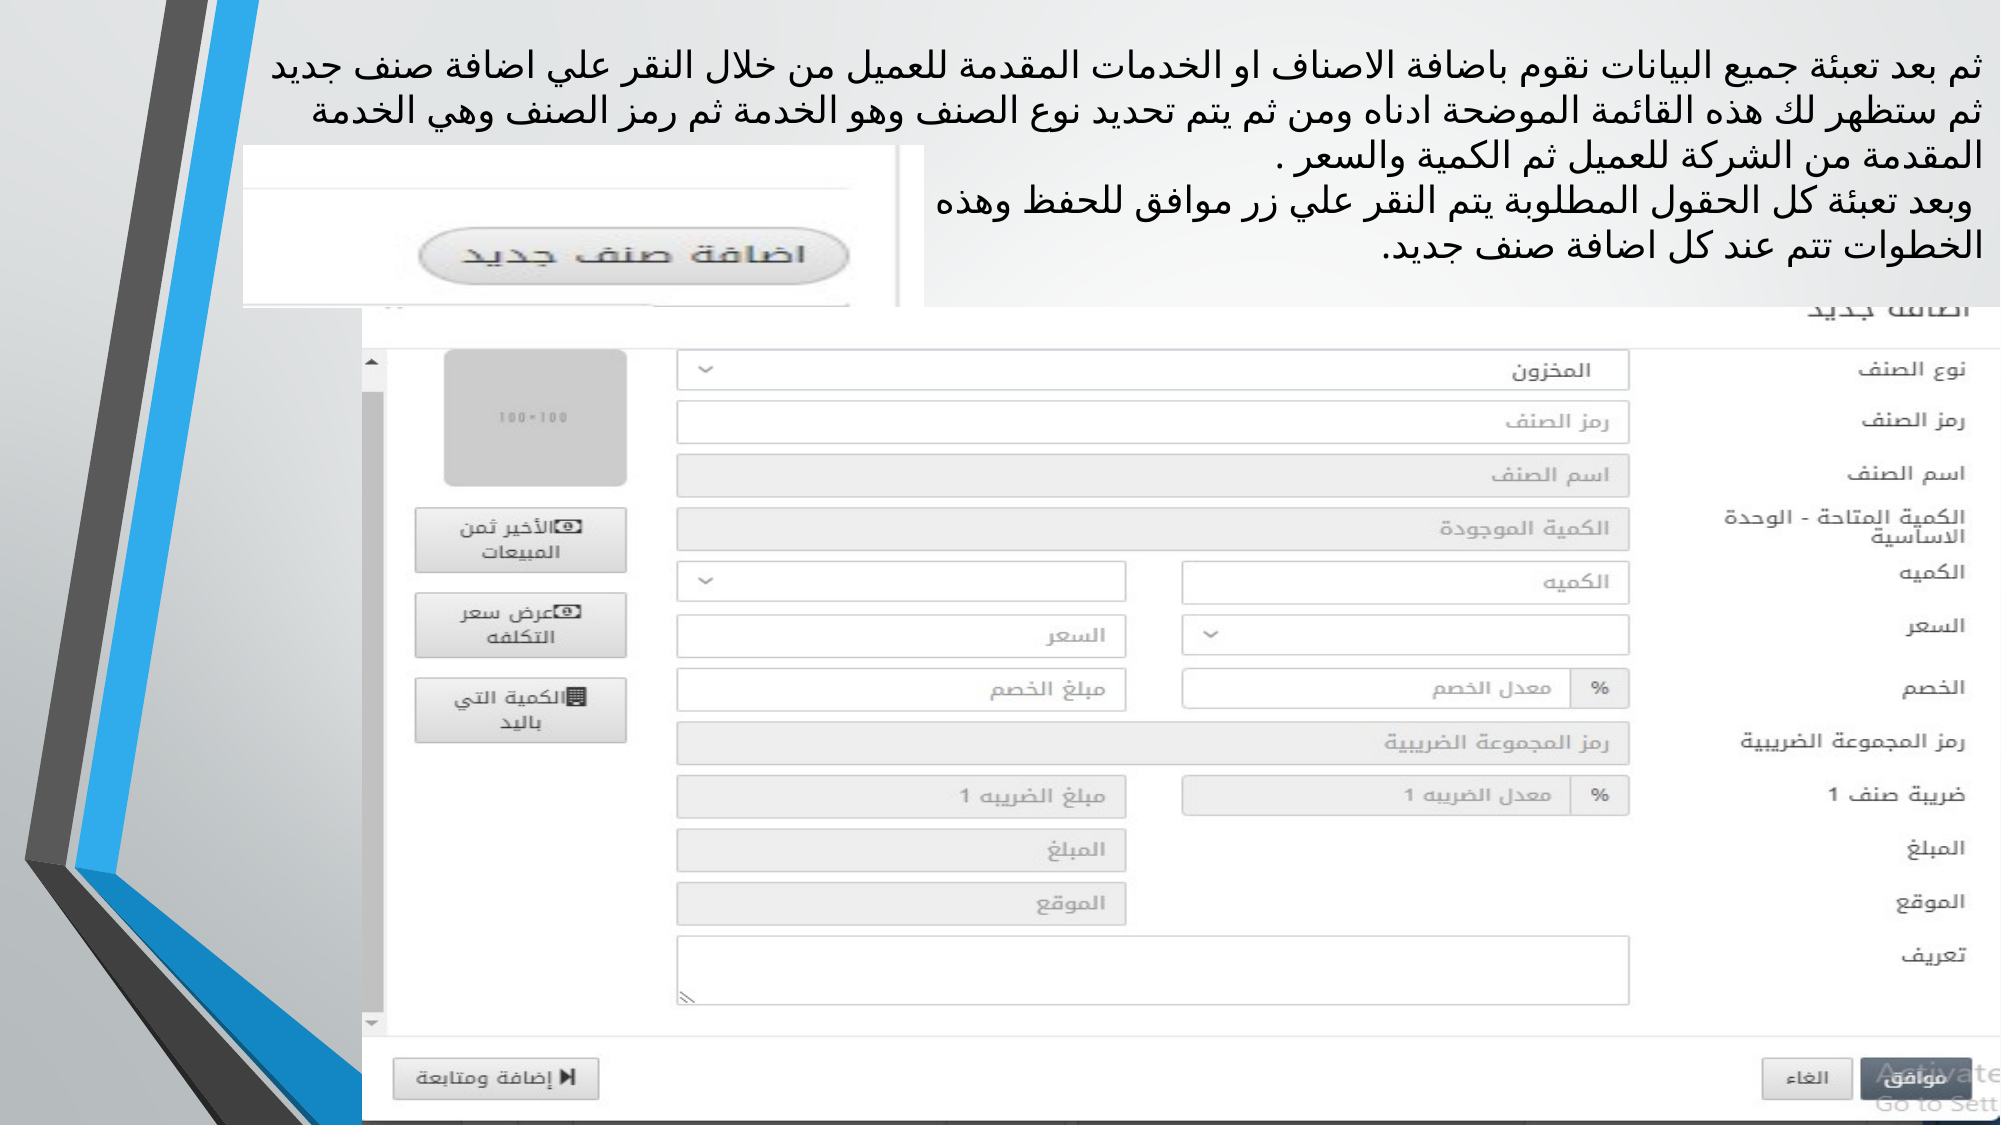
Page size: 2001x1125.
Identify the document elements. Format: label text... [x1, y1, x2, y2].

title ثم بعد تعبئة جميع البيانات نقوم باضافة الاصناف او الخدمات المقدمة للعميل من خلال النقر علي اضافة صنف جديد ثم ستظهر لك هذه القائمة الموضحة ادناه ومن ثم يتم تحديد نوع الصنف وهو الخدمة ثم رمز الصنف وهي الخدمة المقدمة من الشركة للعميل ثم الكمية والسعر . وبعد تعبئة كل الحقول المطلوبة يتم النقر علي زر موافق للحفظ وهذه الخطوات تتم عند كل اضافة صنف جديد. [243, 0, 2000, 307]
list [243, 145, 924, 309]
picture [361, 307, 2000, 1125]
